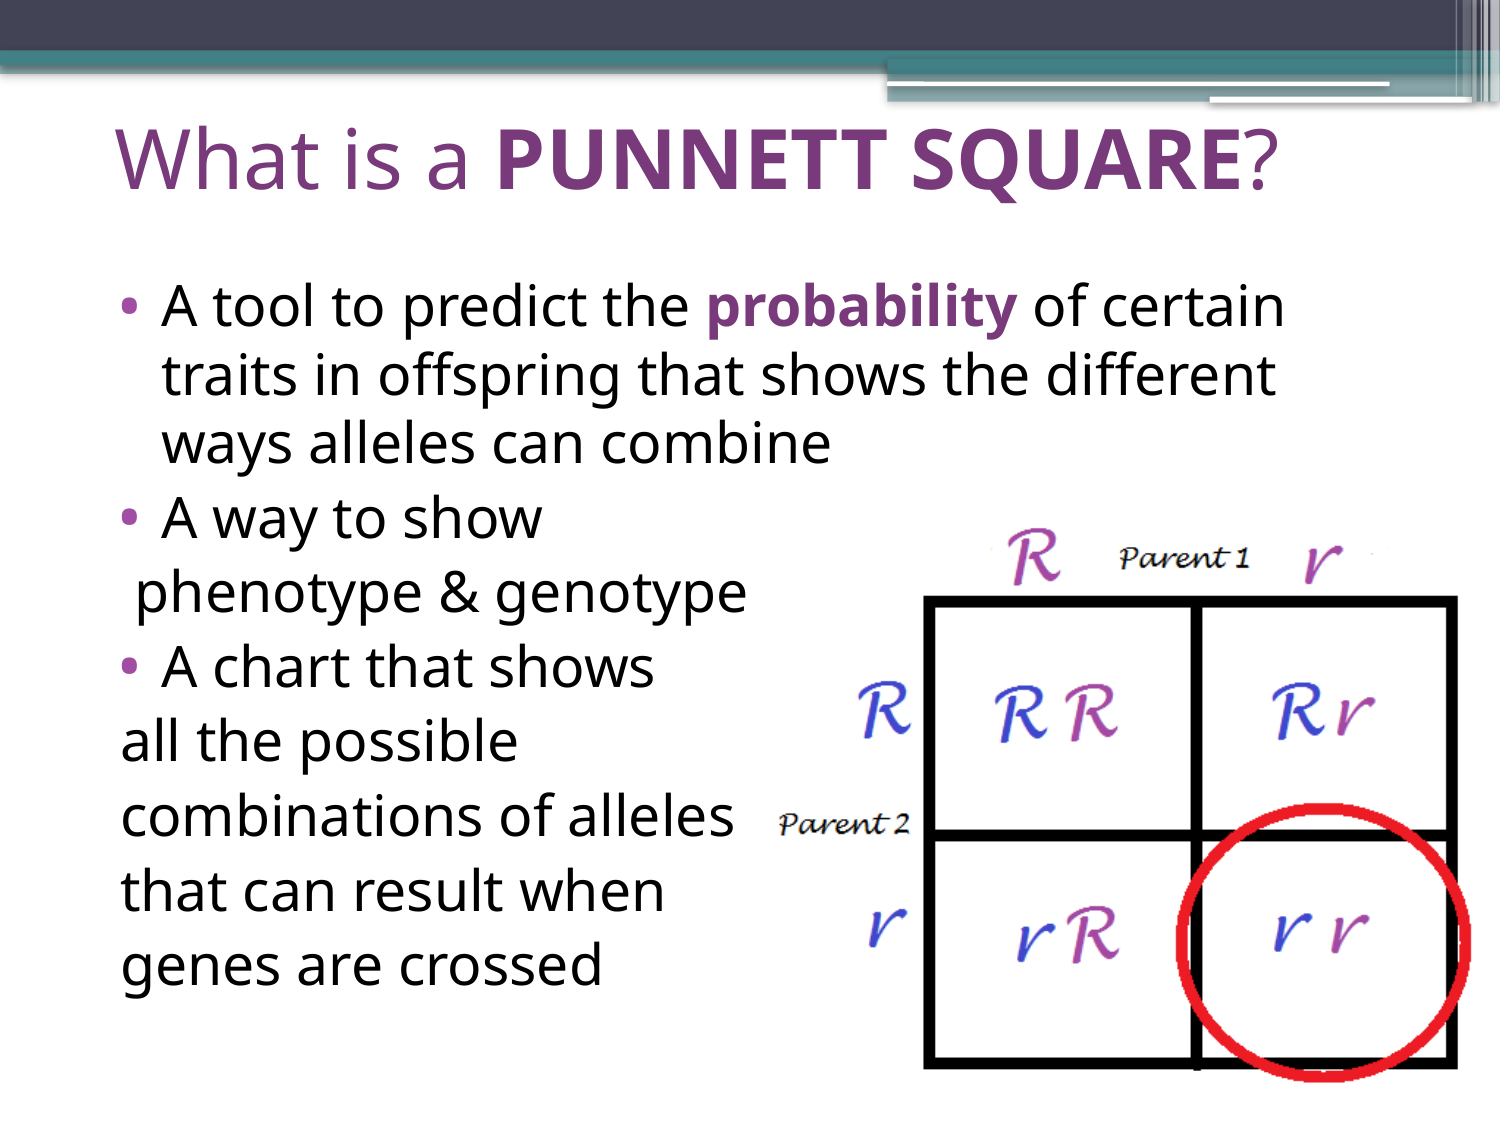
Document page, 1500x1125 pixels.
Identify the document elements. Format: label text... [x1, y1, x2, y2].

title What is a PUNNETT SQUARE? [99, 62, 1425, 250]
list A tool to predict the probability of certain traits in offspring that shows the different ways alleles can combine A way to show phenotype & genotype A chart that shows all the possible combinations of alleles that can result when genes are crossed [87, 262, 1400, 1005]
picture [771, 524, 1484, 1096]
